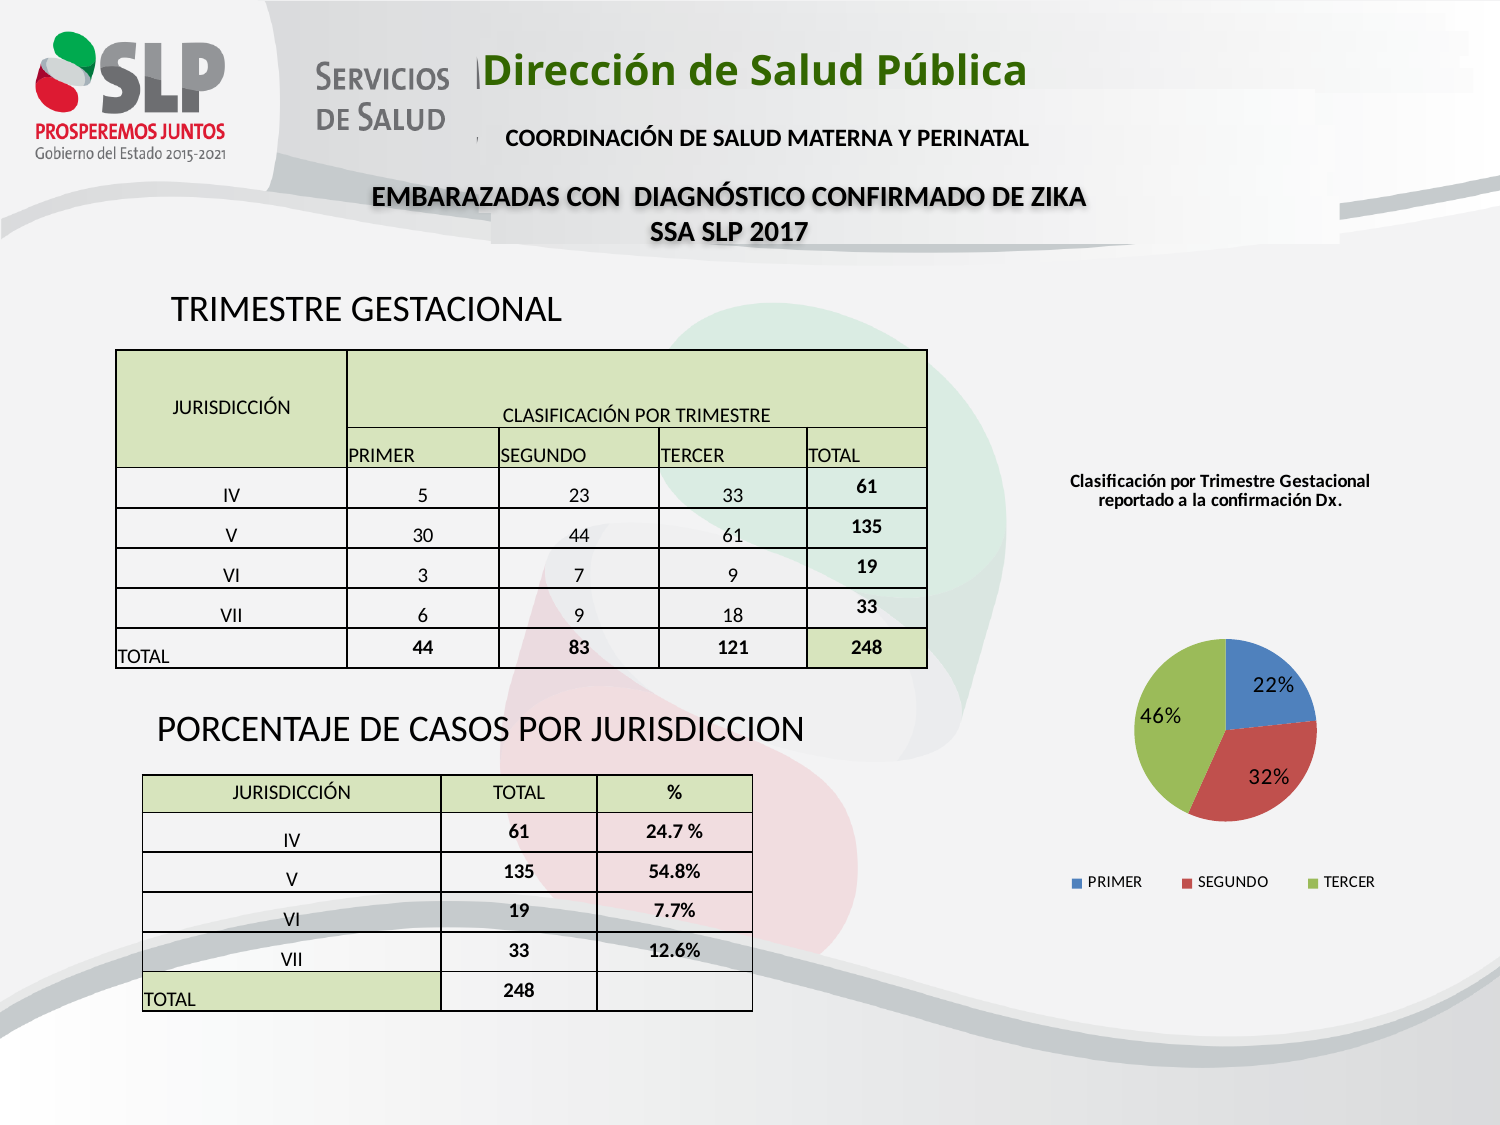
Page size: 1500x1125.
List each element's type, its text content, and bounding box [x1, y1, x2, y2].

table_cell TERCER [660, 428, 806, 467]
table_cell 23 [500, 468, 658, 507]
table_cell 19 [442, 893, 596, 931]
table_cell 33 [808, 589, 926, 627]
table_header JURISDICCIÓN [143, 776, 440, 812]
text_box EMBARAZADAS CON DIAGNÓSTICO CONFIRMADO DE ZIKA SSA SLP 2017 [115, 178, 462, 247]
table_cell 9 [660, 549, 806, 587]
table_cell 61 [442, 813, 596, 851]
table_header JURISDICCIÓN [117, 351, 346, 467]
table_cell 135 [808, 509, 926, 547]
table_cell 3 [348, 549, 498, 587]
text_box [466, 89, 1340, 244]
table_cell VII [143, 933, 440, 971]
table_cell 61 [808, 468, 926, 507]
table_cell 44 [348, 629, 498, 667]
table_cell PRIMER [348, 428, 498, 467]
table_cell TOTAL [808, 428, 926, 467]
table_cell 33 [442, 933, 596, 971]
table_cell VI [143, 893, 440, 931]
table_cell SEGUNDO [500, 428, 658, 467]
table_header CLASIFICACIÓN POR TRIMESTRE [348, 351, 926, 427]
table_cell 5 [348, 468, 498, 507]
table_cell 30 [348, 509, 498, 547]
table_header TOTAL [442, 776, 596, 812]
text_box PORCENTAJE DE CASOS POR JURISDICCION [142, 696, 946, 757]
table_cell [598, 972, 752, 1010]
picture [0, 0, 1500, 1125]
table_cell V [143, 853, 440, 891]
table_cell TOTAL [117, 629, 346, 667]
table_cell 61 [660, 509, 806, 547]
table_cell TOTAL [143, 972, 440, 1010]
table_cell 12.6% [598, 933, 752, 971]
table_cell 19 [808, 549, 926, 587]
table_cell 18 [660, 589, 806, 627]
table_cell 7 [500, 549, 658, 587]
table_cell 248 [442, 972, 596, 1010]
table_cell VII [117, 589, 346, 627]
table_cell IV [143, 813, 440, 851]
text_box TRIMESTRE GESTACIONAL [147, 276, 951, 337]
table_cell 33 [660, 468, 806, 507]
table_cell 24.7 % [598, 813, 752, 851]
table_cell 121 [660, 629, 806, 667]
chart [1021, 467, 1471, 927]
table_header % [598, 776, 752, 812]
table_cell IV [117, 468, 346, 507]
table_cell 6 [348, 589, 498, 627]
table_cell 7.7% [598, 893, 752, 931]
table_cell 44 [500, 509, 658, 547]
table_cell 54.8% [598, 853, 752, 891]
table_cell 83 [500, 629, 658, 667]
table_cell 135 [442, 853, 596, 891]
table_cell 9 [500, 589, 658, 627]
table_cell V [117, 509, 346, 547]
table_cell VI [117, 549, 346, 587]
table_cell 248 [808, 629, 926, 667]
